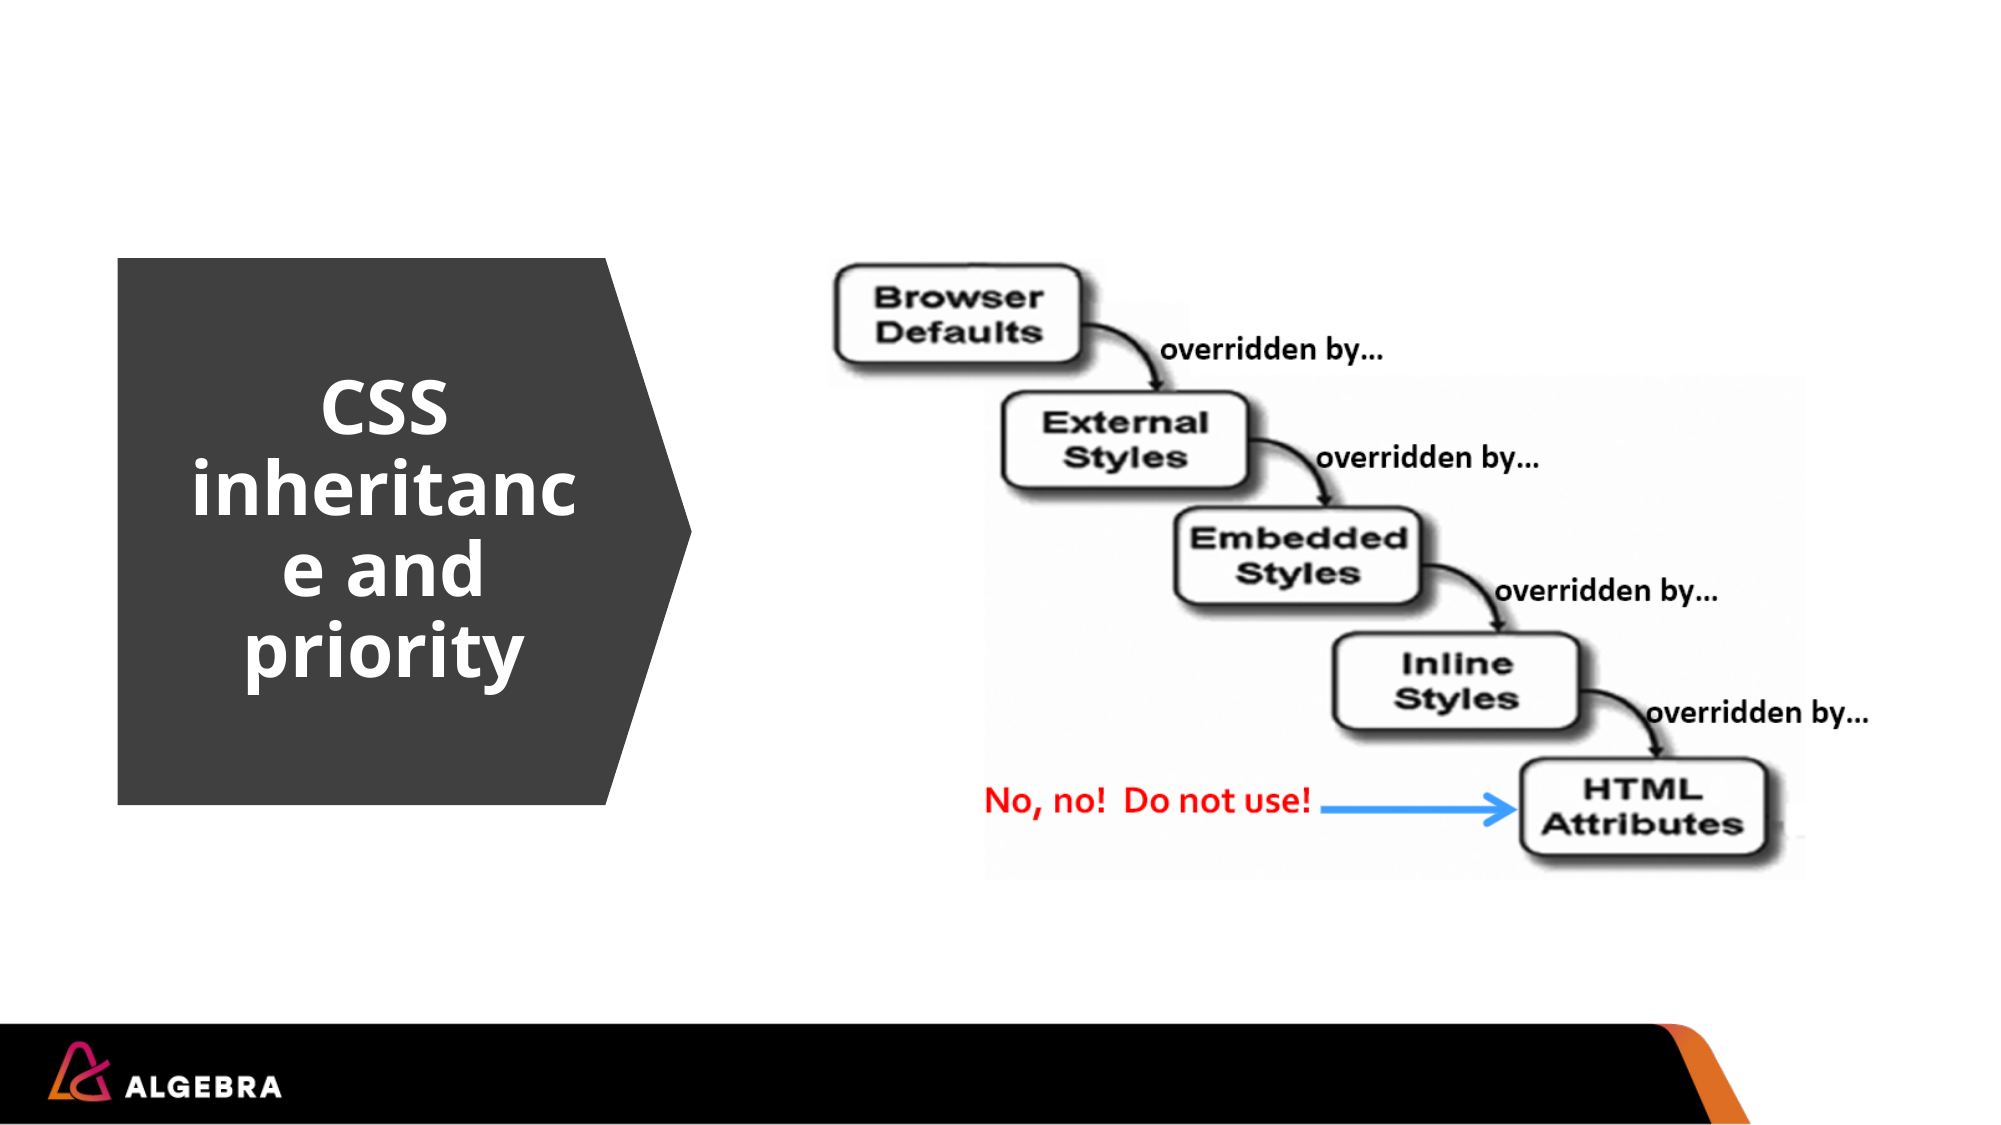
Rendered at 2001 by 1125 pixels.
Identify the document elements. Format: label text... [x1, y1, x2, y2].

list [783, 234, 1896, 891]
text_box [116, 257, 693, 807]
picture [0, 1023, 1958, 1125]
title CSS inheritance and priority [168, 322, 601, 741]
